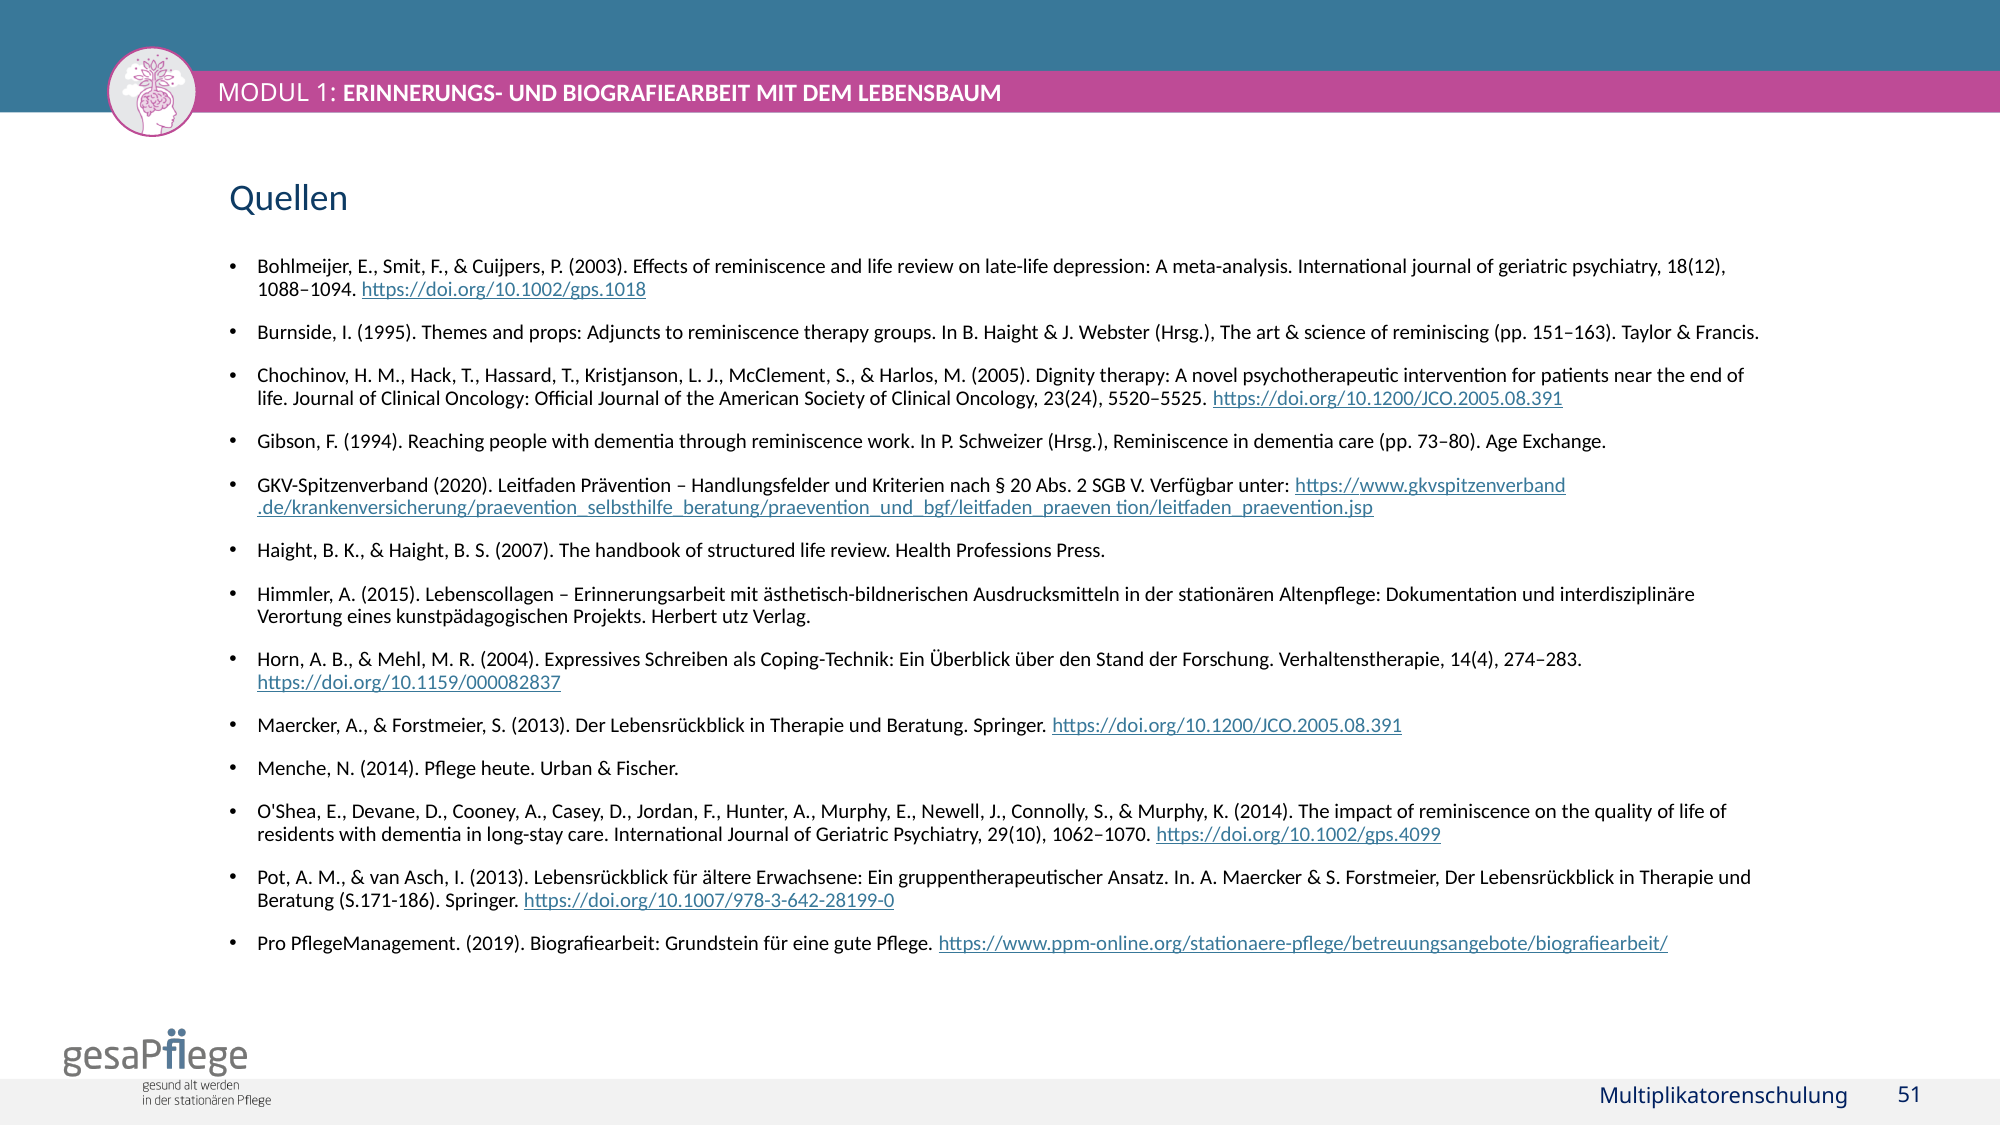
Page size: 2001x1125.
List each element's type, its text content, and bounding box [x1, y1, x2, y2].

picture [62, 1027, 272, 1108]
slide_number 51 [1863, 1076, 1938, 1114]
list Bohlmeijer, E., Smit, F., & Cuijpers, P. (2003). Effects of reminiscence and life review on late-life depression: A meta-analysis. International journal of geriatric psychiatry, 18(12), 1088–1094. https://doi.org/10.1002/gps.1018 Burnside, I. (1995). Themes and props: Adjuncts to reminiscence therapy groups. In B. Haight & J. Webster (Hrsg.), The art & science of reminiscing (pp. 151–163). Taylor & Francis. Chochinov, H. M., Hack, T., Hassard, T., Kristjanson, L. J., McClement, S., & Harlos, M. (2005). Dignity therapy: A novel psychotherapeutic intervention for patients near the end of life. Journal of Clinical Oncology: Official Journal of the American Society of Clinical Oncology, 23(24), 5520–5525. https://doi.org/10.1200/JCO.2005.08.391 Gibson, F. (1994). Reaching people with dementia through reminiscence work. In P. Schweizer (Hrsg.), Reminiscence in dementia care (pp. 73–80). Age Exchange. GKV-Spitzenverband (2020). Leitfaden Prävention – Handlungsfelder und Kriterien nach § 20 Abs. 2 SGB V. Verfügbar unter: https://www.gkvspitzenverband.de/krankenversicherung/praevention_selbsthilfe_beratung/praevention_und_bgf/leitfaden_praeven tion/leitfaden_praevention.jsp Haight, B. K., & Haight, B. S. (2007). The handbook of structured life review. Health Professions Press. Himmler, A. (2015). Lebenscollagen – Erinnerungsarbeit mit ästhetisch-bildnerischen Ausdrucksmitteln in der stationären Altenpflege: Dokumentation und interdisziplinäre Verortung eines kunstpädagogischen Projekts. Herbert utz Verlag. Horn, A. B., & Mehl, M. R. (2004). Expressives Schreiben als Coping-Technik: Ein Überblick über den Stand der Forschung. Verhaltenstherapie, 14(4), 274–283. https://doi.org/10.1159/000082837 Maercker, A., & Forstmeier, S. (2013). Der Lebensrückblick in Therapie und Beratung. Springer. https://doi.org/10.1200/JCO.2005.08.391 Menche, N. (2014). Pflege heute. Urban & Fischer. O'Shea, E., Devane, D., Cooney, A., Casey, D., Jordan, F., Hunter, A., Murphy, E., Newell, J., Connolly, S., & Murphy, K. (2014). The impact of reminiscence on the quality of life of residents with dementia in long-stay care. International Journal of Geriatric Psychiatry, 29(10), 1062–1070. https://doi.org/10.1002/gps.4099 Pot, A. M., & van Asch, I. (2013). Lebensrückblick für ältere Erwachsene: Ein gruppentherapeutischer Ansatz. In. A. Maercker & S. Forstmeier, Der Lebensrückblick in Therapie und Beratung (S.171-186). Springer. https://doi.org/10.1007/978-3-642-28199-0 Pro PflegeManagement. (2019). Biografiearbeit: Grundstein für eine gute Pflege. https://www.ppm-online.org/stationaere-pflege/betreuungsangebote/biografiearbeit/ [214, 248, 1792, 995]
footer Multiplikatorenschulung [1111, 1076, 1863, 1114]
